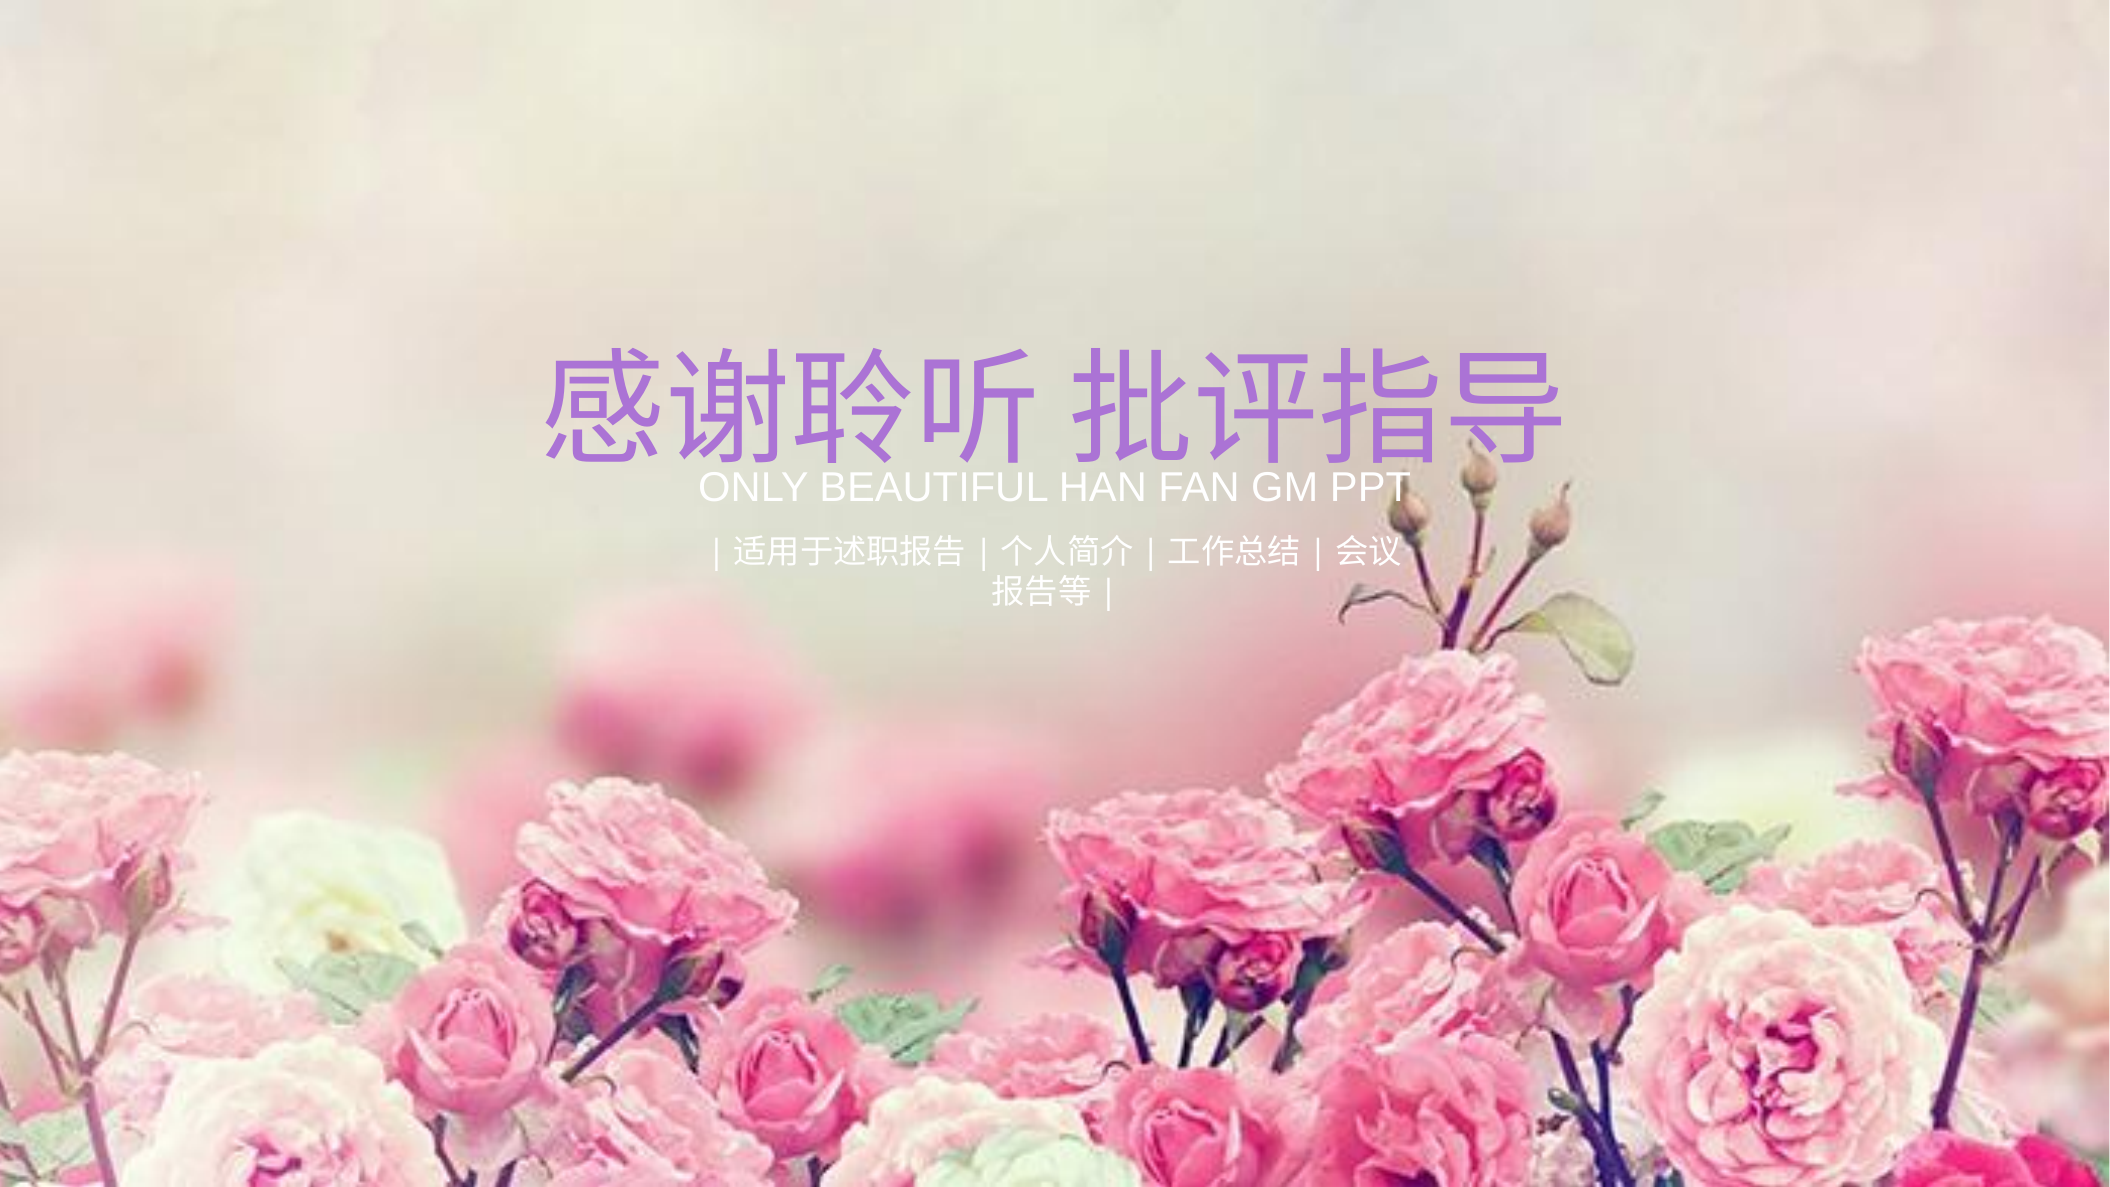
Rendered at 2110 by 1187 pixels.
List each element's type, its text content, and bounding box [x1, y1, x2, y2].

text_box 感谢聆听 批评指导 [505, 321, 1604, 487]
text_box [0, 0, 2110, 1187]
text_box ONLY BEAUTIFUL HAN FAN GM PPT [593, 487, 1516, 518]
text_box |适用于述职报告|个人简介|工作总结|会议报告等| [679, 523, 1430, 618]
